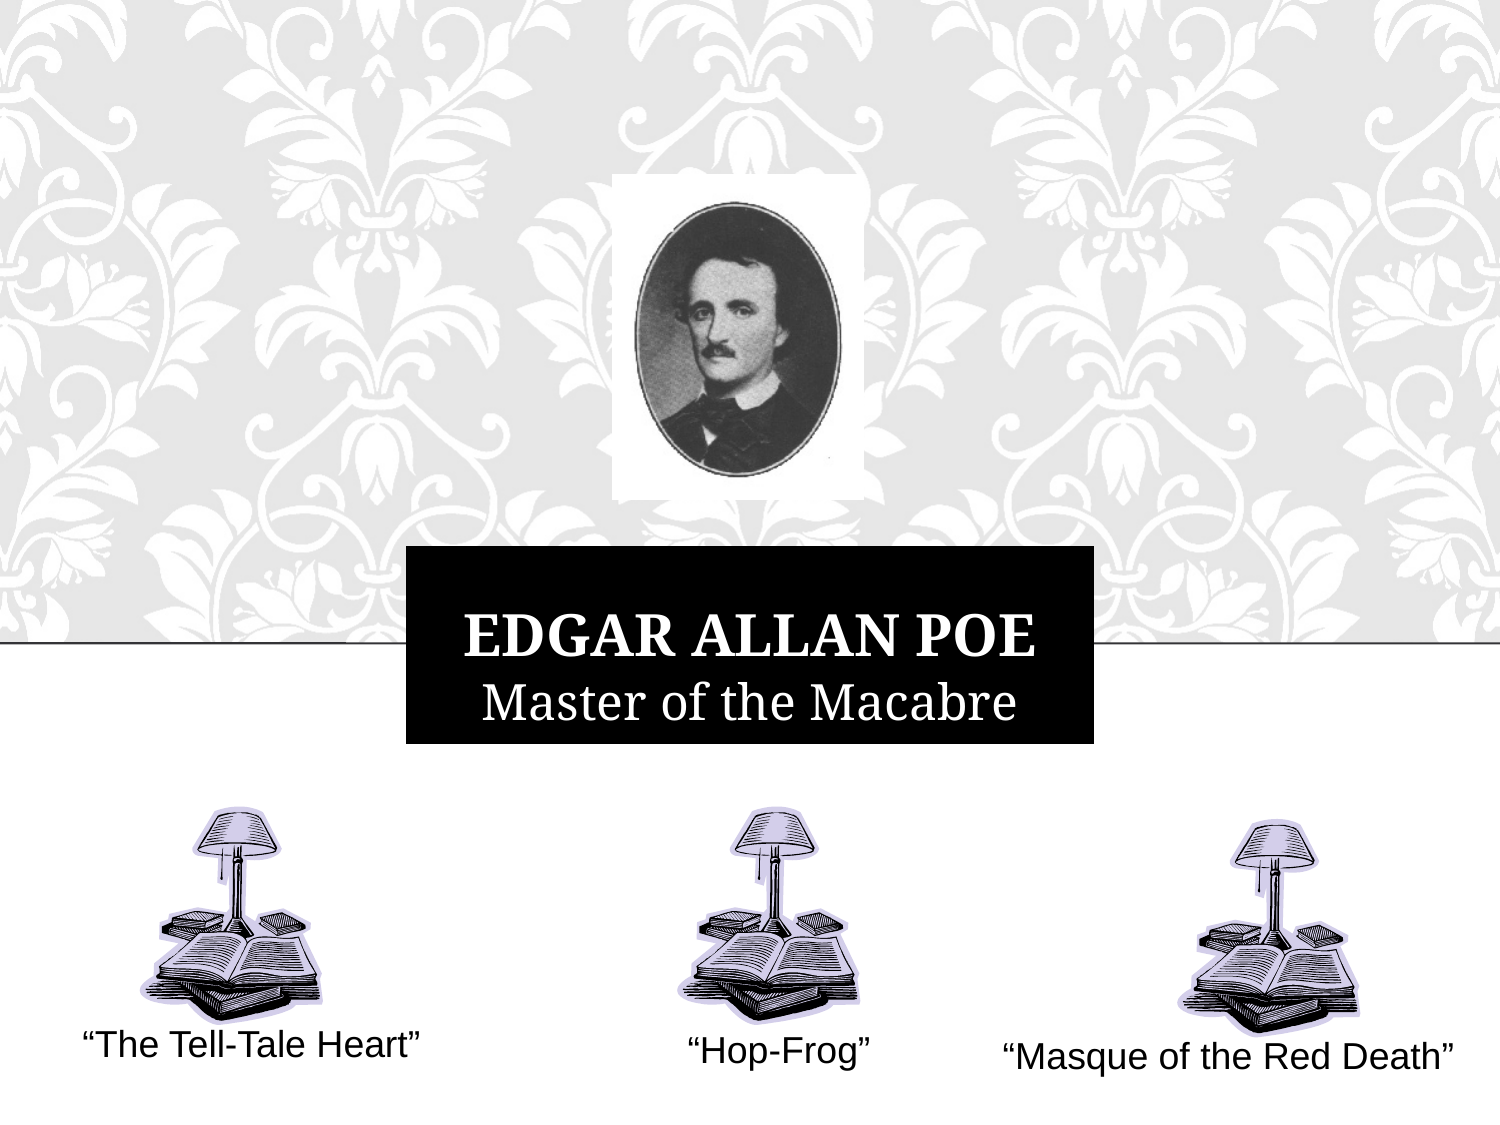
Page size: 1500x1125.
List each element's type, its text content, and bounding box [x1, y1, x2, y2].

picture [612, 174, 864, 501]
text_box “Masque of the Red Death” [987, 1024, 1470, 1085]
text_box “The Tell-Tale Heart” [67, 1012, 436, 1073]
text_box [662, 799, 887, 1079]
title EDGAR ALLAN POE [407, 544, 1093, 676]
subtitle Master of the Macabre [413, 670, 1087, 736]
picture [124, 799, 324, 1026]
picture [1162, 812, 1361, 1038]
